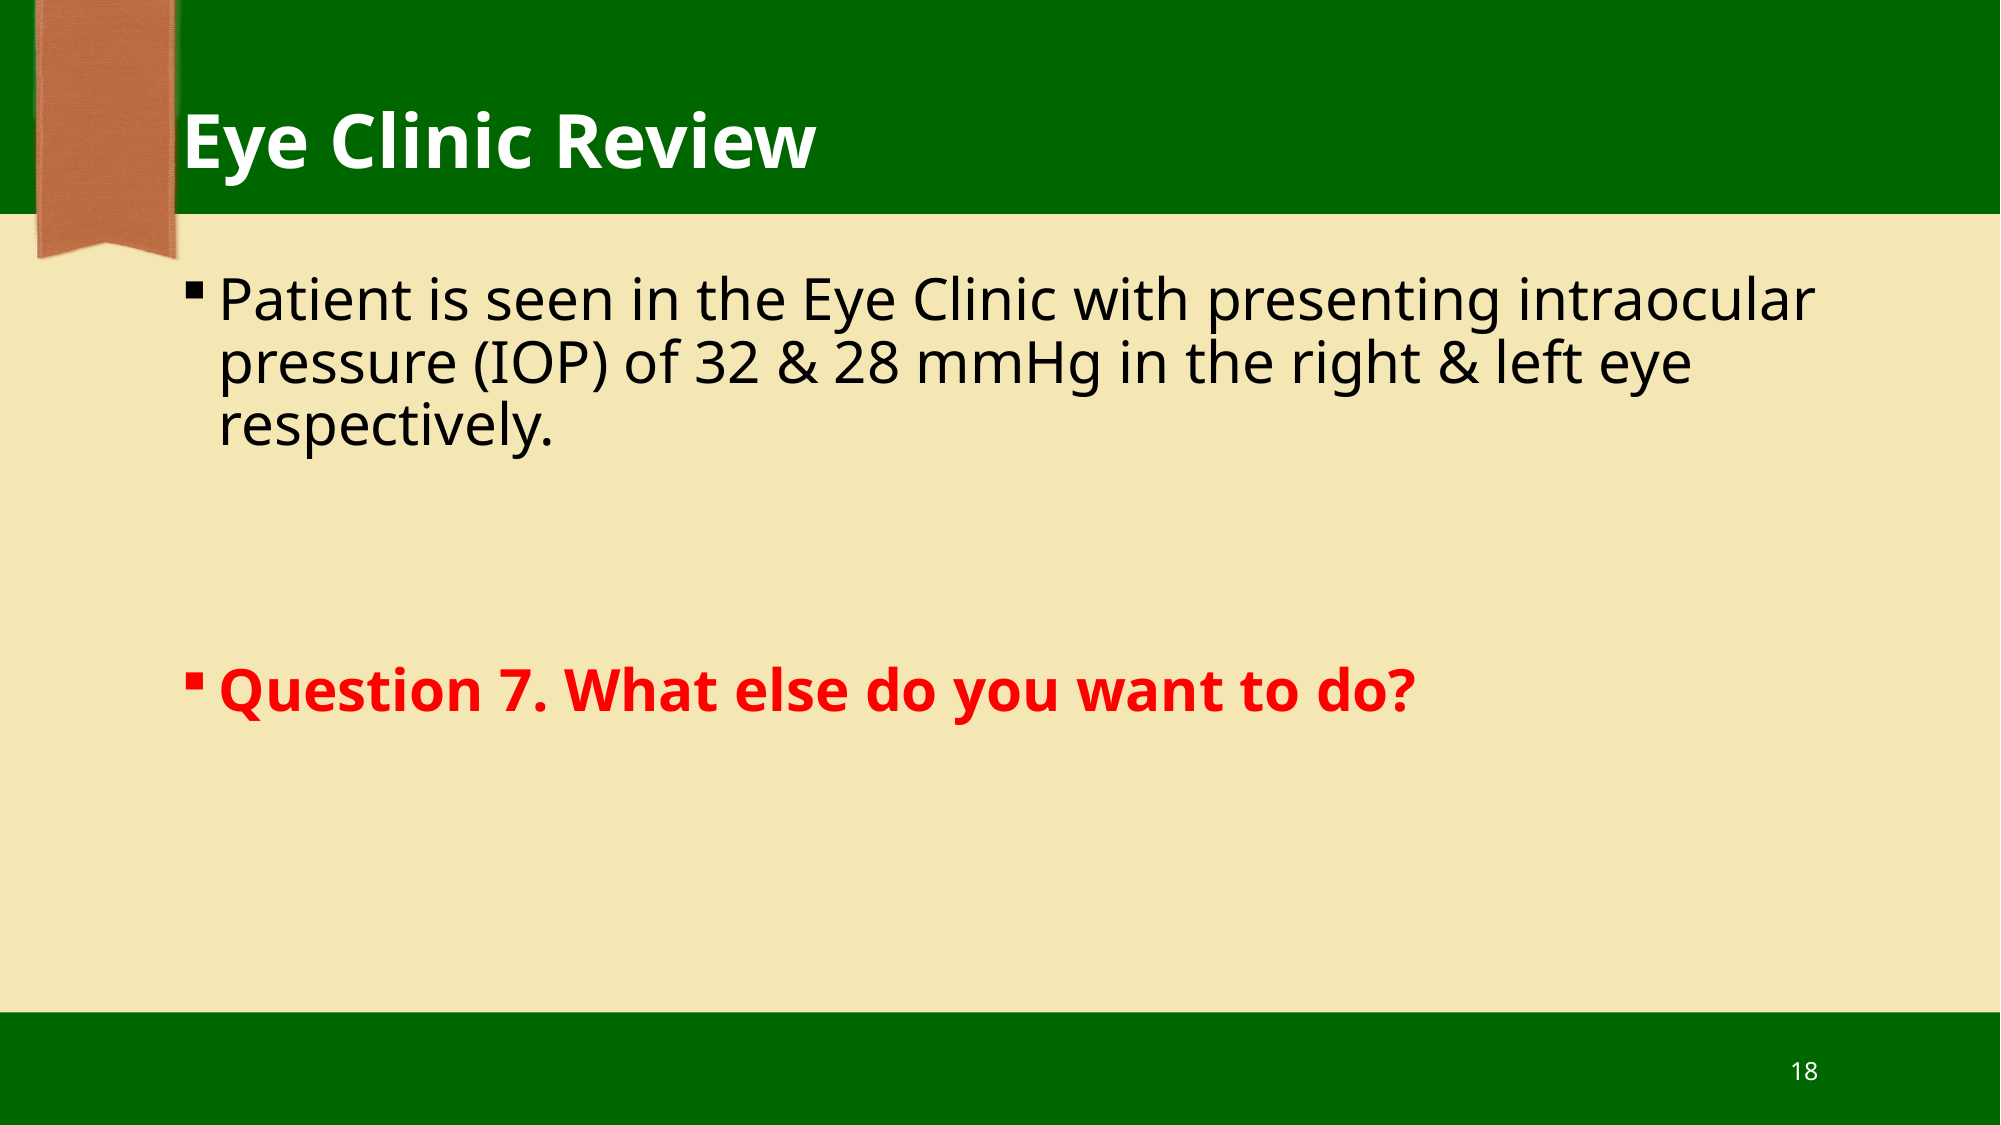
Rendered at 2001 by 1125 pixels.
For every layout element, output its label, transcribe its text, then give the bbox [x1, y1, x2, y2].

title Eye Clinic Review [181, 12, 1819, 193]
slide_number 18 [1518, 1042, 1819, 1103]
list Patient is seen in the Eye Clinic with presenting intraocular pressure (IOP) of 32 & 28 mmHg in the right & left eye respectively. Question 7. What else do you want to do? [181, 262, 1819, 1013]
